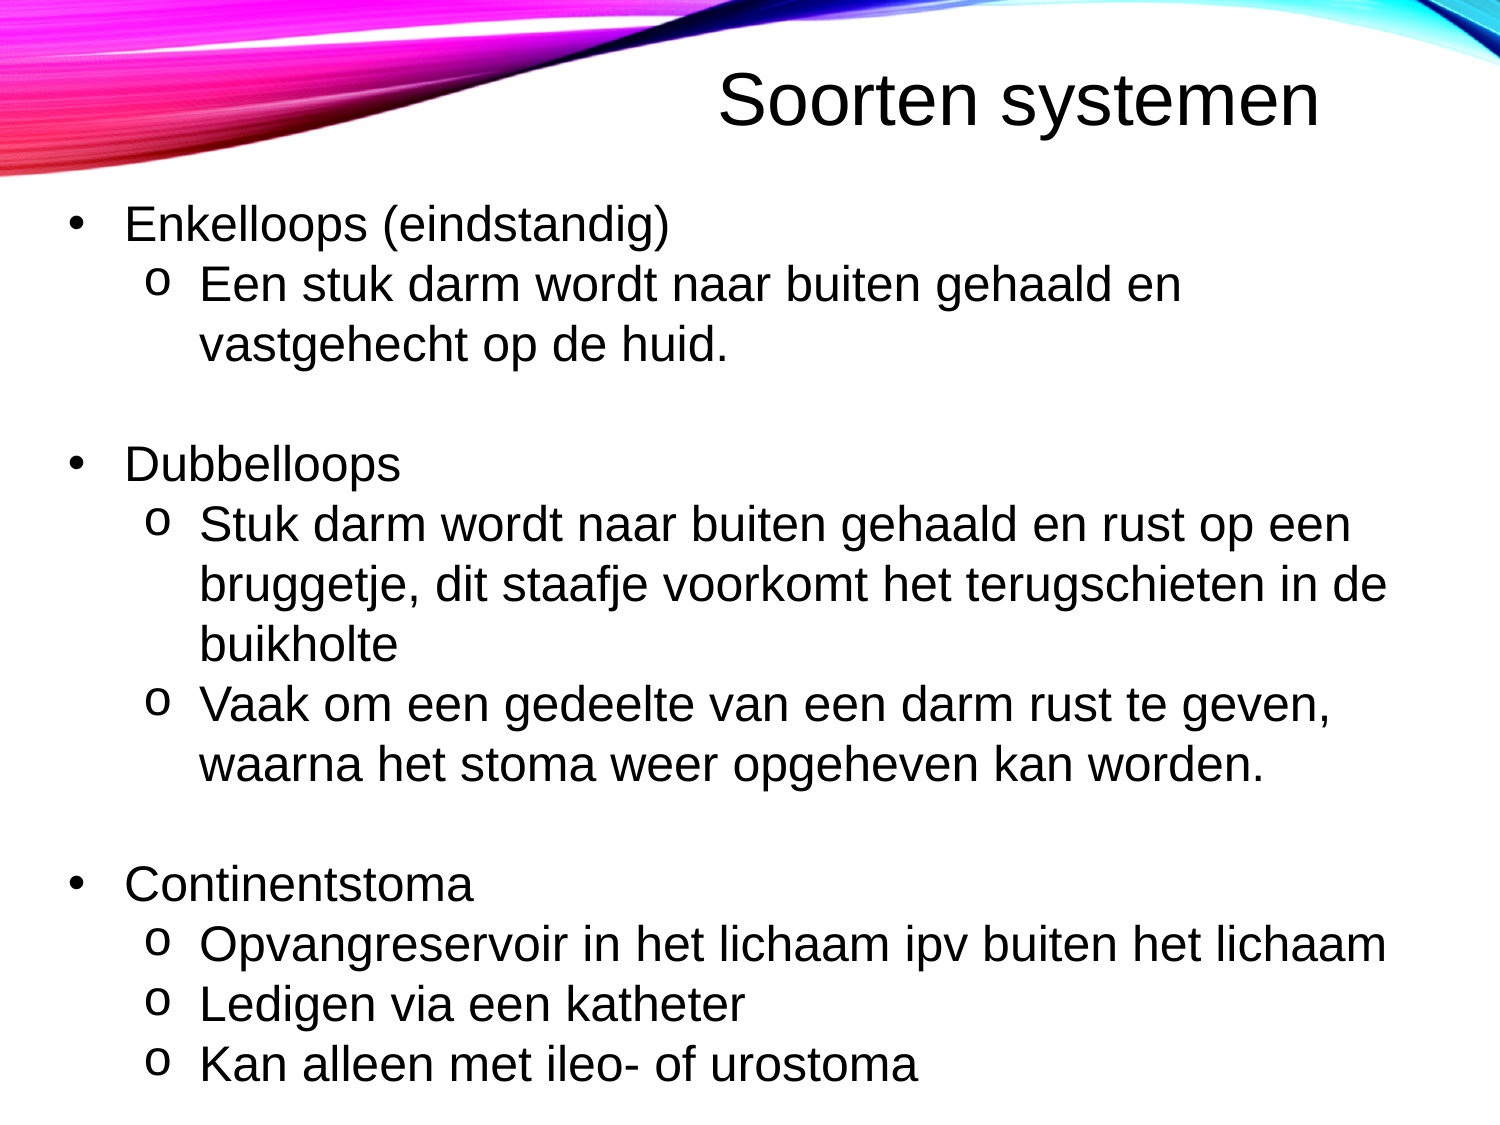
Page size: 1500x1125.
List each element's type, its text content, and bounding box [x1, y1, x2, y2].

picture [0, 0, 1500, 178]
text_box Soorten systemen [702, 42, 1500, 148]
text_box Enkelloops (eindstandig) Een stuk darm wordt naar buiten gehaald en vastgehecht op de huid. Dubbelloops Stuk darm wordt naar buiten gehaald en rust op een bruggetje, dit staafje voorkomt het terugschieten in de buikholte Vaak om een gedeelte van een darm rust te geven, waarna het stoma weer opgeheven kan worden. Continentstoma Opvangreservoir in het lichaam ipv buiten het lichaam Ledigen via een katheter Kan alleen met ileo- of urostoma [53, 184, 1459, 1125]
